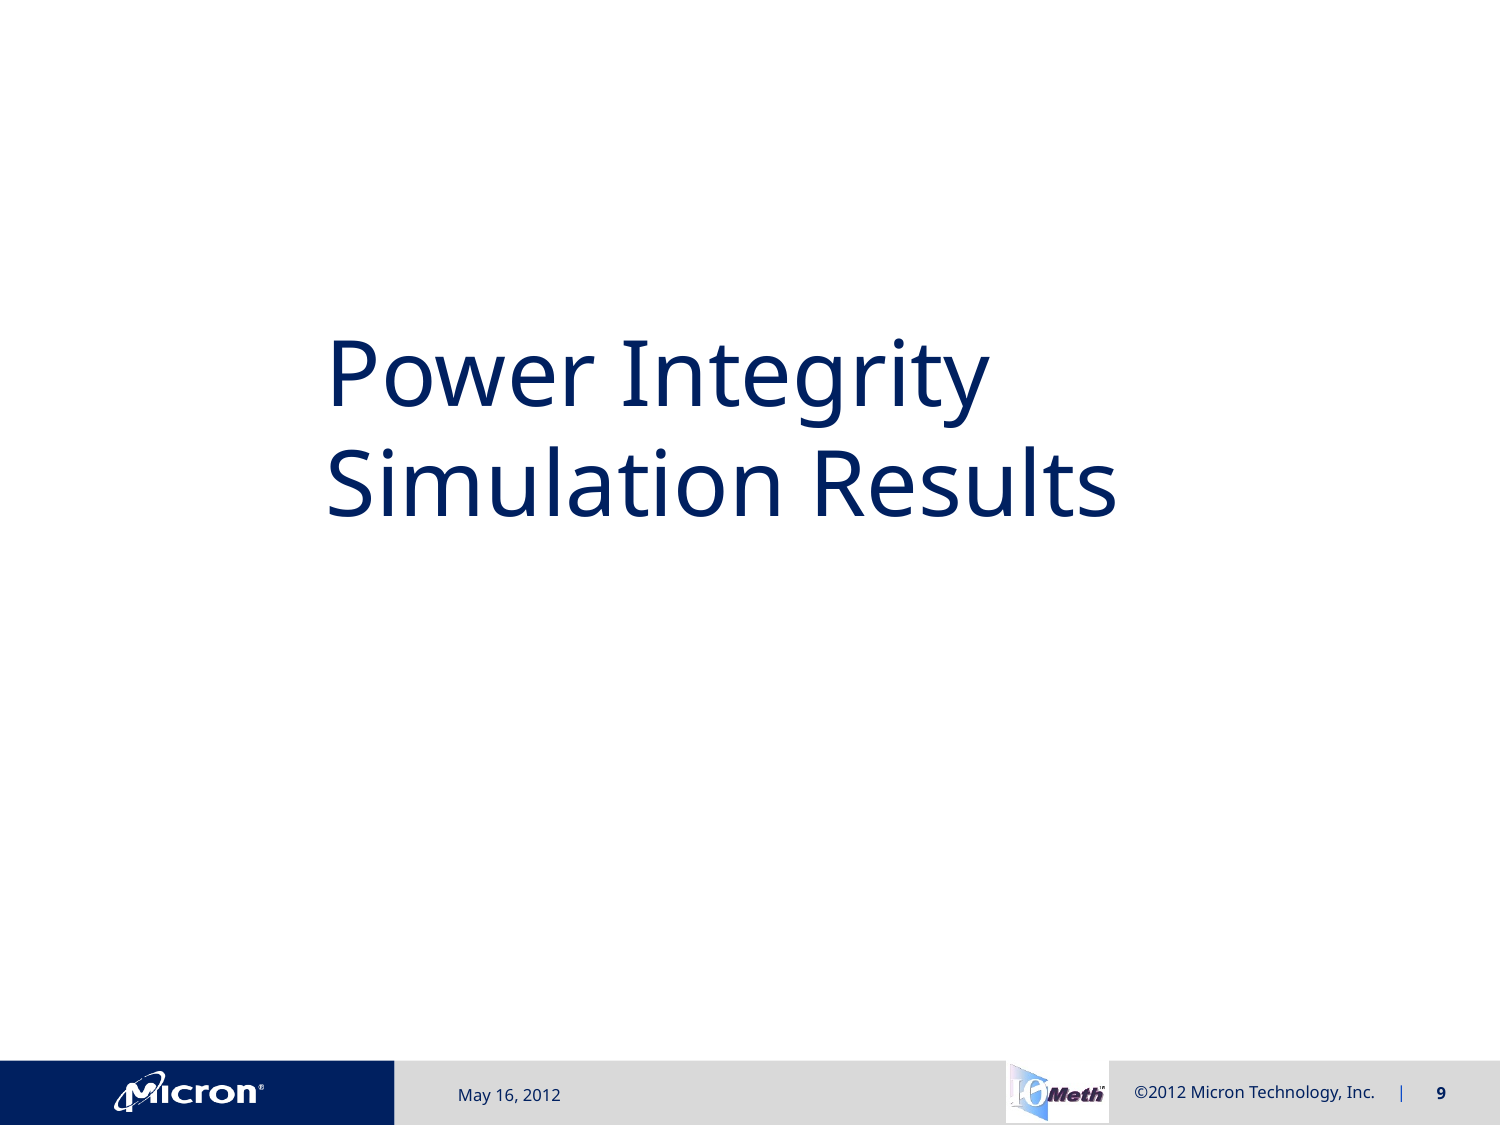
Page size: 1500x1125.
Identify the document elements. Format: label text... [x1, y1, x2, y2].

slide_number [442, 1065, 750, 1125]
picture [114, 1071, 264, 1112]
picture [1006, 1060, 1109, 1123]
title Power Integrity Simulation Results [310, 329, 1399, 543]
